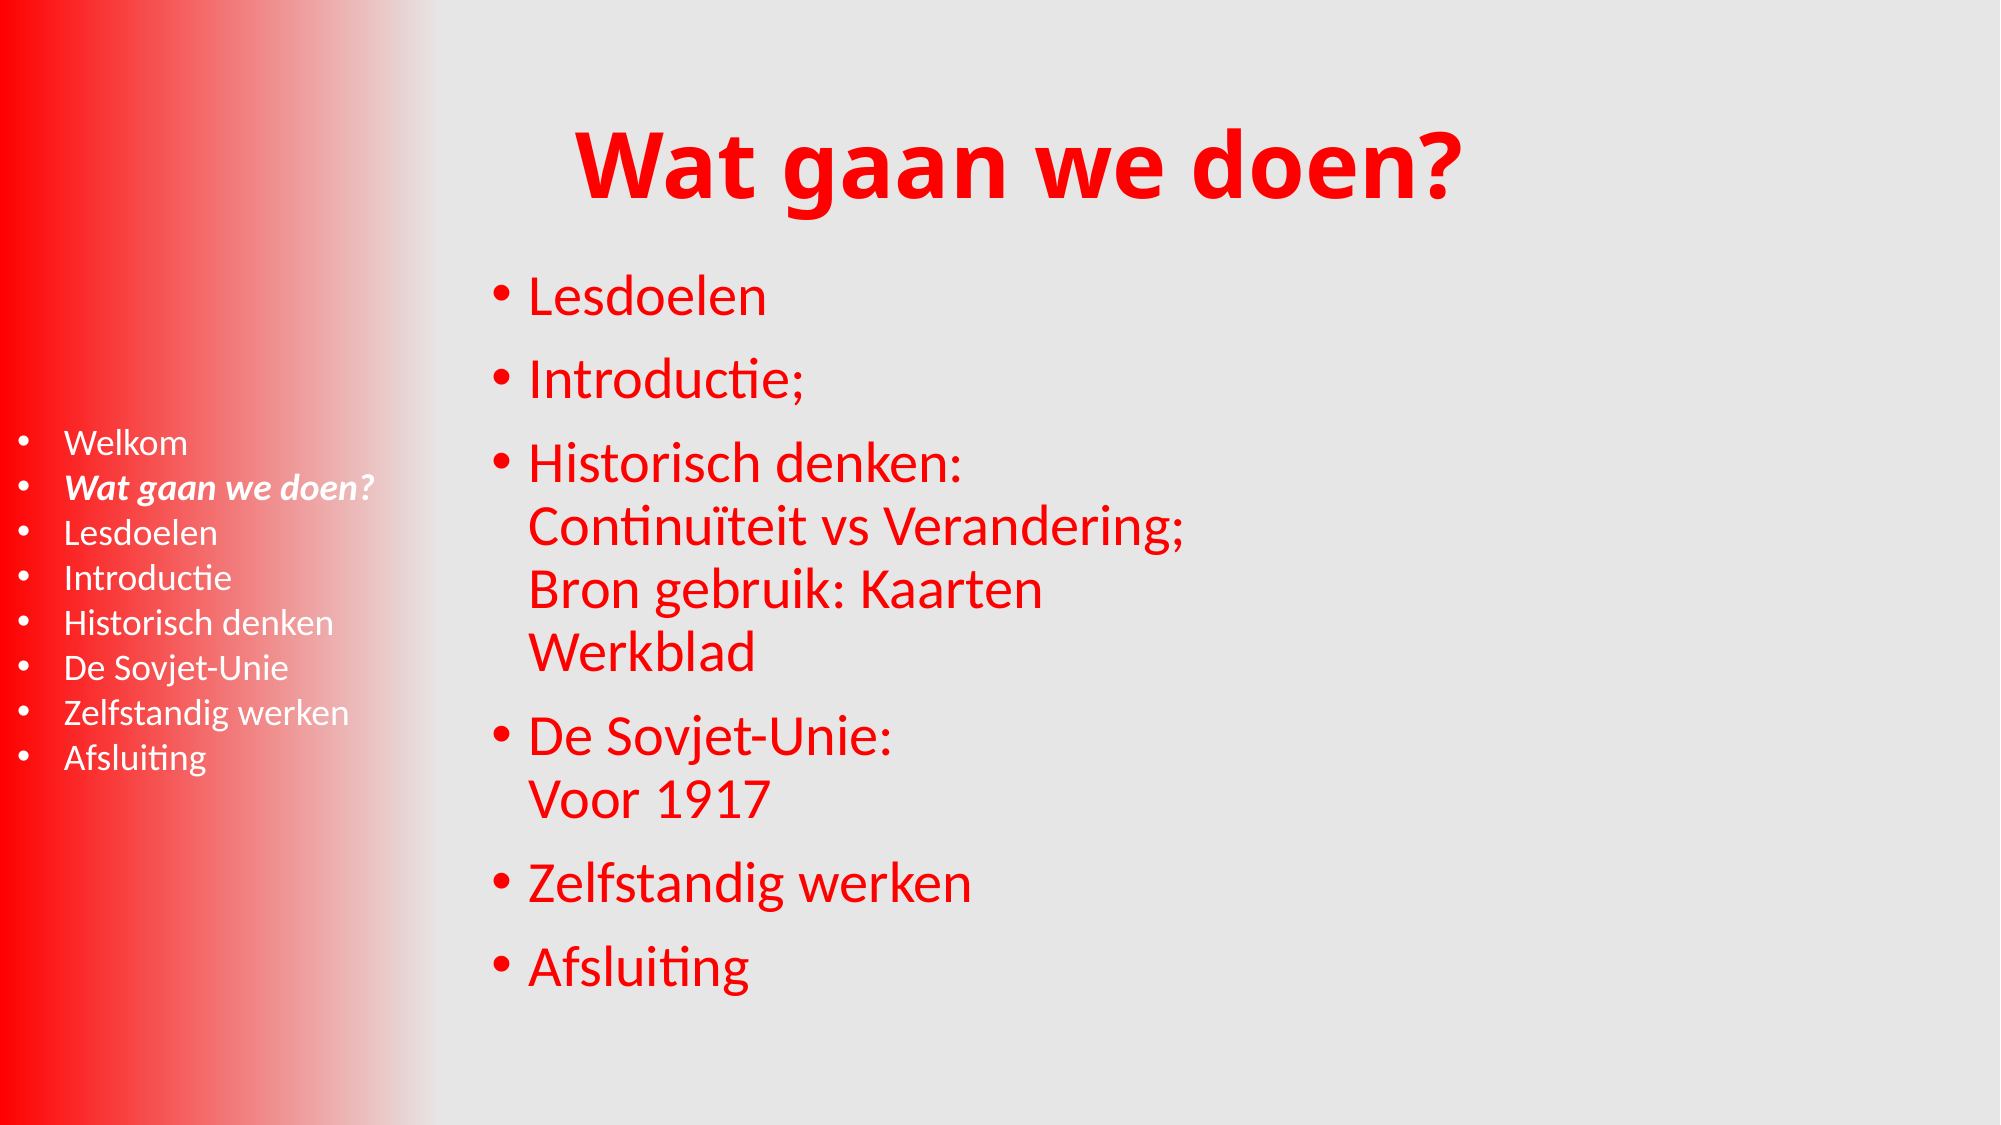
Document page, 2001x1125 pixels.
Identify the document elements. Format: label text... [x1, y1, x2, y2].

list Lesdoelen Introductie; Historisch denken: Continuïteit vs Verandering; Bron gebruik: Kaarten Werkblad De Sovjet-Unie: Voor 1917 Zelfstandig werken Afsluiting [476, 257, 1863, 1014]
text_box Welkom Wat gaan we doen? Lesdoelen Introductie Historisch denken De Sovjet-Unie Zelfstandig werken Afsluiting [2, 410, 391, 785]
title Wat gaan we doen? [560, 59, 1863, 257]
